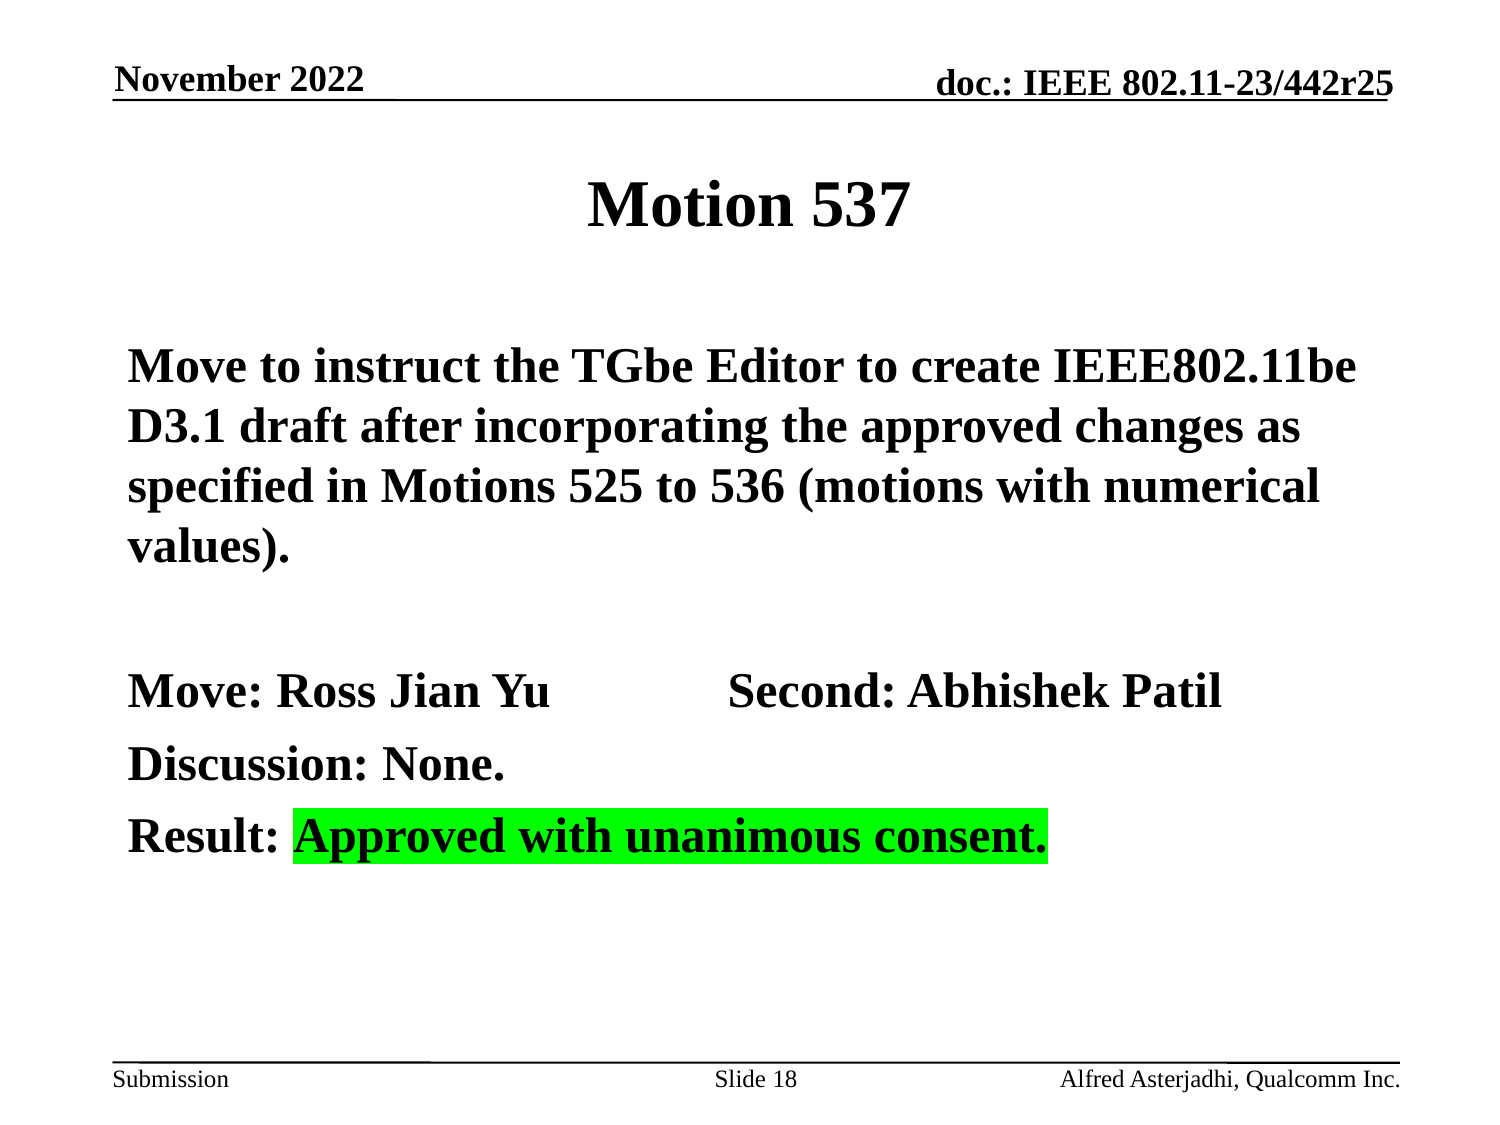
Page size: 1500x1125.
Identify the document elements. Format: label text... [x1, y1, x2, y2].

list Move to instruct the TGbe Editor to create IEEE802.11be D3.1 draft after incorporating the approved changes as specified in Motions 525 to 536 (motions with numerical values). Move: Ross Jian Yu Second: Abhishek Patil Discussion: None. Result: Approved with unanimous consent. [112, 324, 1388, 1000]
slide_number Slide 18 [712, 1061, 800, 1123]
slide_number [114, 54, 423, 100]
footer Alfred Asterjadhi, Qualcomm Inc. [878, 1061, 1402, 1093]
title Motion 537 [112, 112, 1388, 288]
